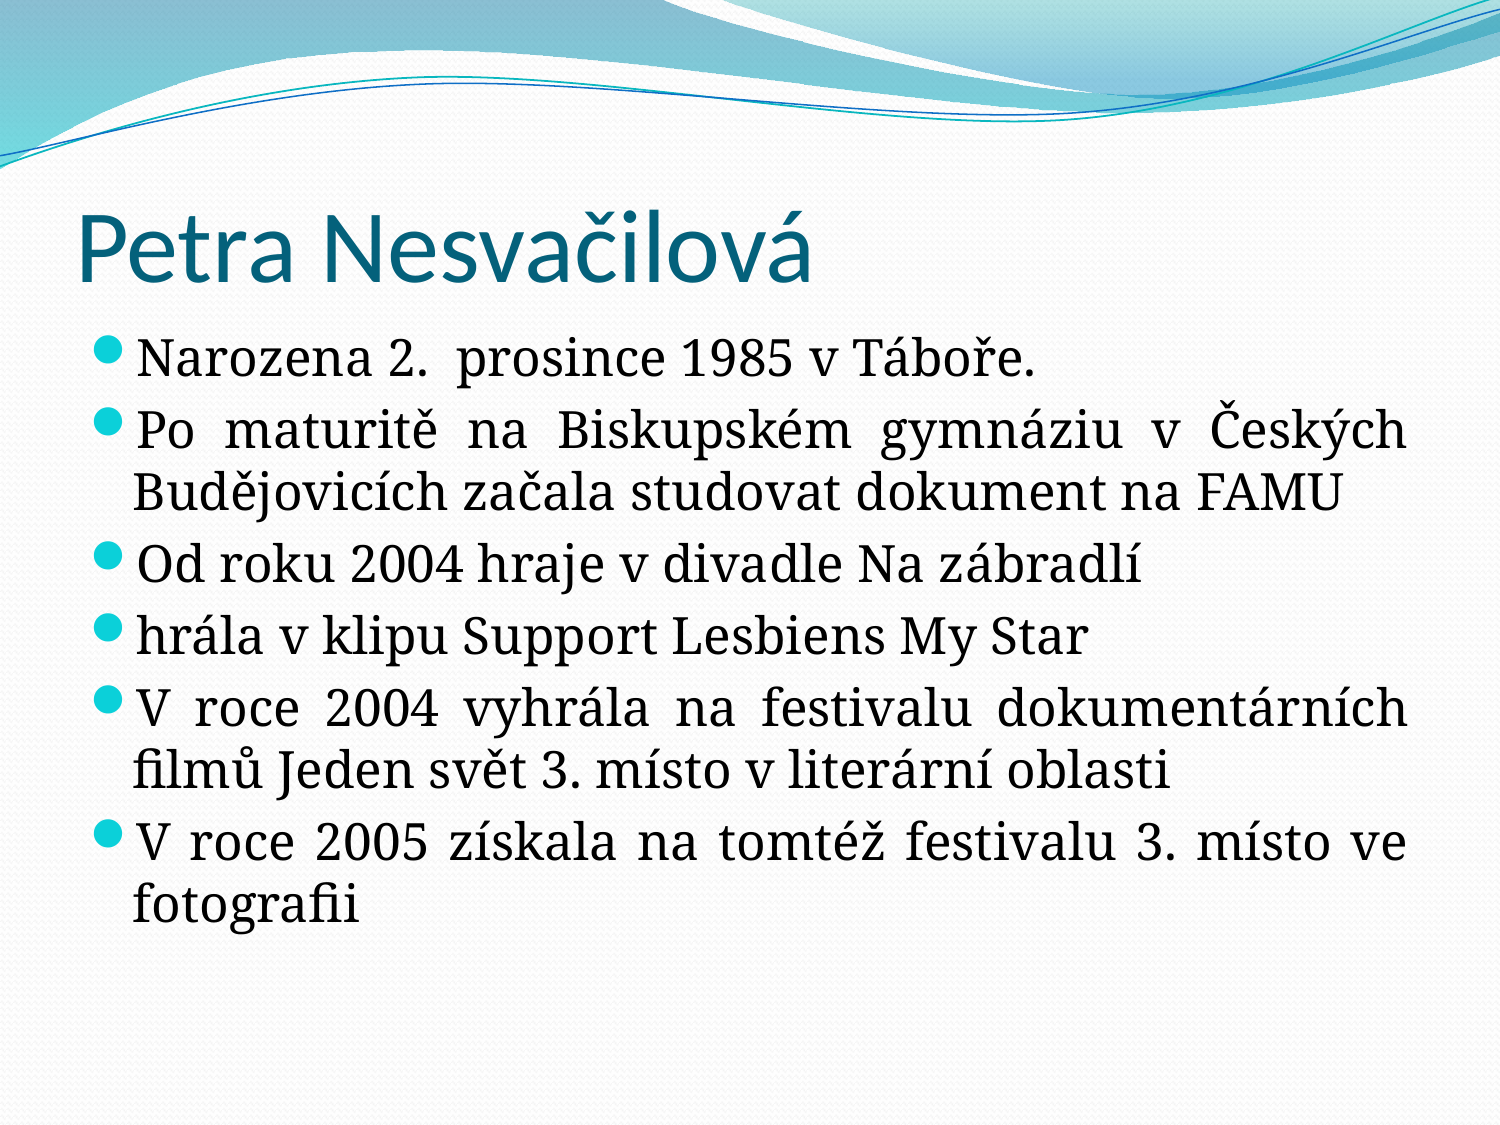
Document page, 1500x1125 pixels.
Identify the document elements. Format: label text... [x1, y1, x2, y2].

title Petra Nesvačilová [75, 115, 1425, 303]
list Narozena 2. prosince 1985 v Táboře. Po maturitě na Biskupském gymnáziu v Českých Budějovicích začala studovat dokument na FAMU Od roku 2004 hraje v divadle Na zábradlí hrála v klipu Support Lesbiens My Star V roce 2004 vyhrála na festivalu dokumentárních filmů Jeden svět 3. místo v literární oblasti V roce 2005 získala na tomtéž festivalu 3. místo ve fotografii [75, 317, 1425, 1038]
